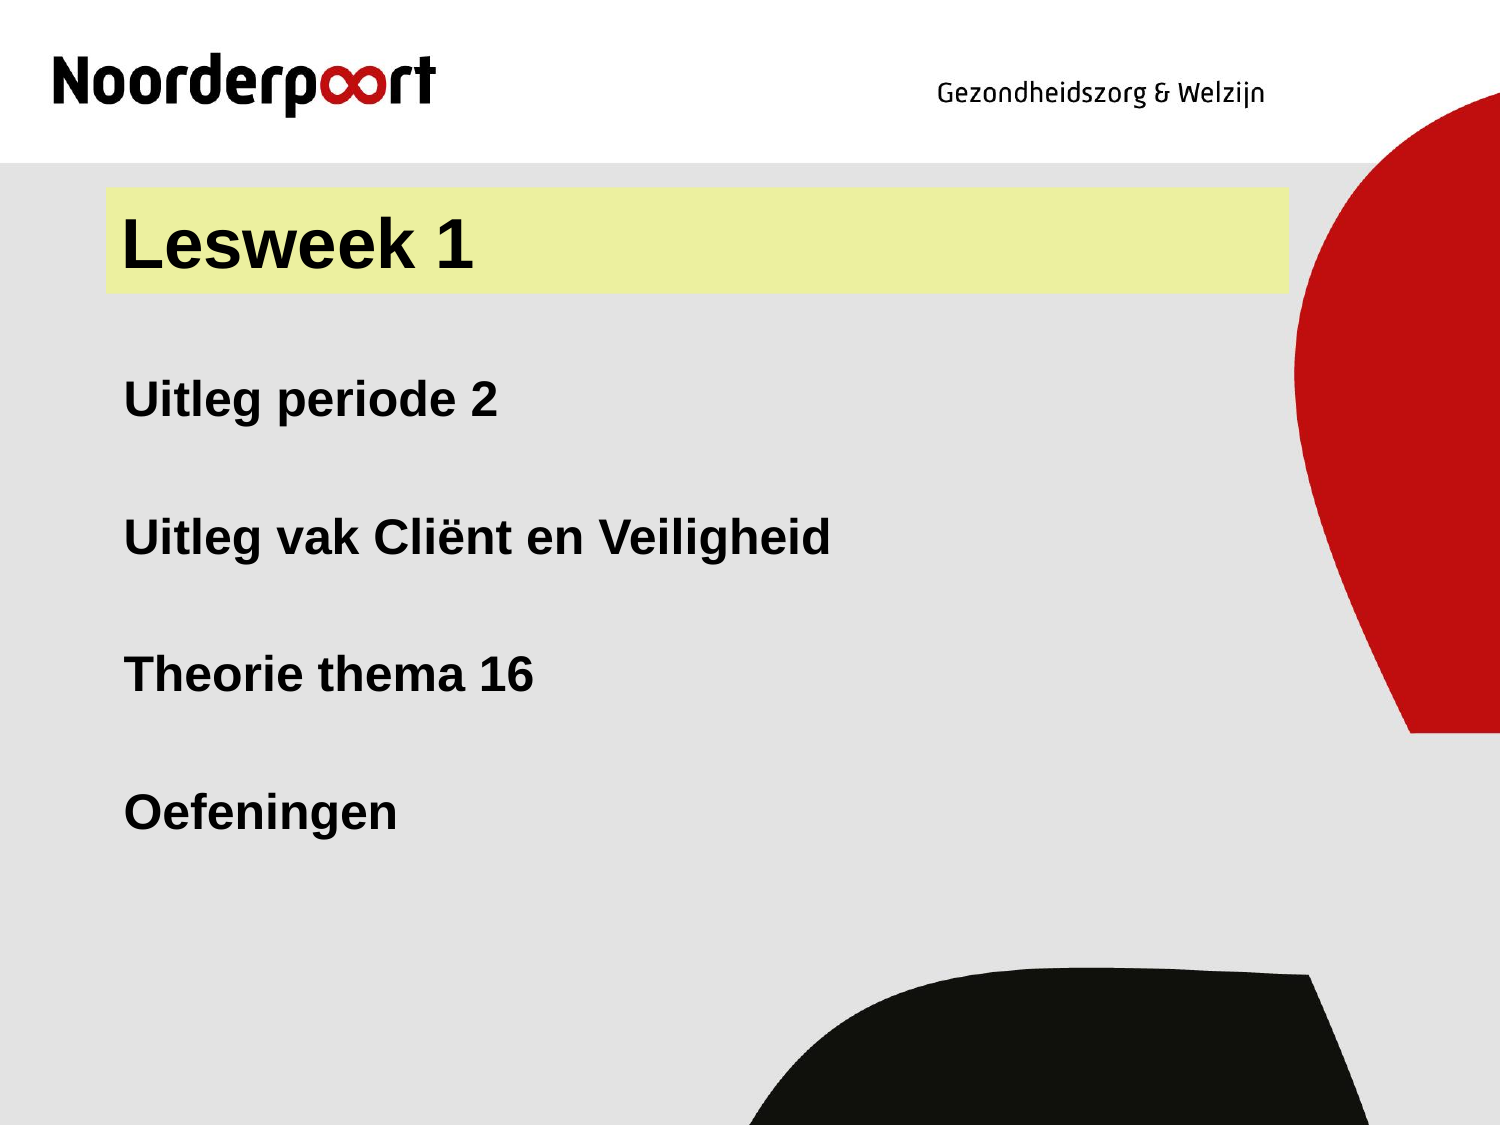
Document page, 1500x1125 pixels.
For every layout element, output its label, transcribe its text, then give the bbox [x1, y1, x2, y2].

list Uitleg periode 2 Uitleg vak Cliënt en Veiligheid Theorie thema 16 Oefeningen [108, 373, 1292, 1000]
picture [0, 0, 1500, 1125]
title Lesweek 1 [106, 187, 1290, 294]
